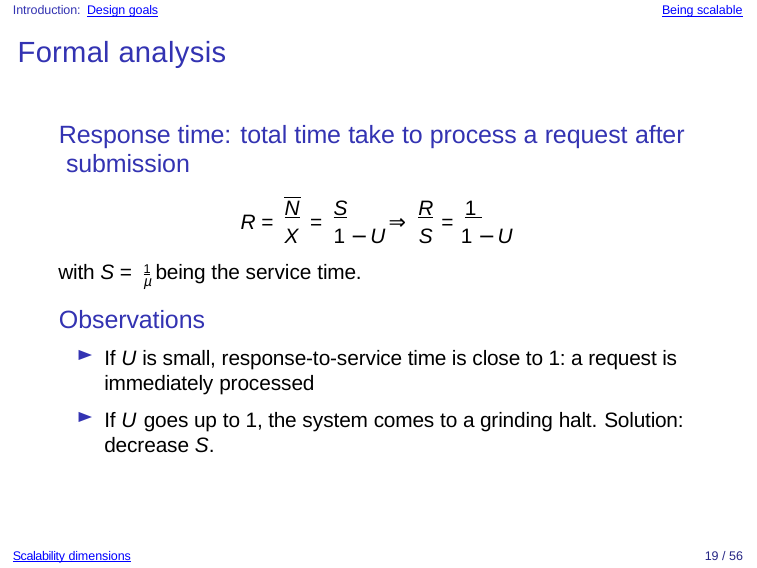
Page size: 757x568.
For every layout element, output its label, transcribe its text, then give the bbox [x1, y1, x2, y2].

text_box Being scalable [660, 0, 745, 18]
text_box µ Observations If U is small, response-to-service time is close to 1: a request is immediately processed If U goes up to 1, the system comes to a grinding halt. Solution: decrease S. [52, 259, 697, 457]
text_box R = = [238, 206, 282, 234]
text_box Introduction: Design goals [10, 0, 163, 18]
text_box N S R 1 1 −U [282, 189, 515, 248]
text_box Formal analysis Response time: total time take to process a request after submission [15, 30, 687, 178]
text_box Scalability dimensions [10, 546, 138, 563]
slide_number 19 / 56 [698, 546, 745, 568]
